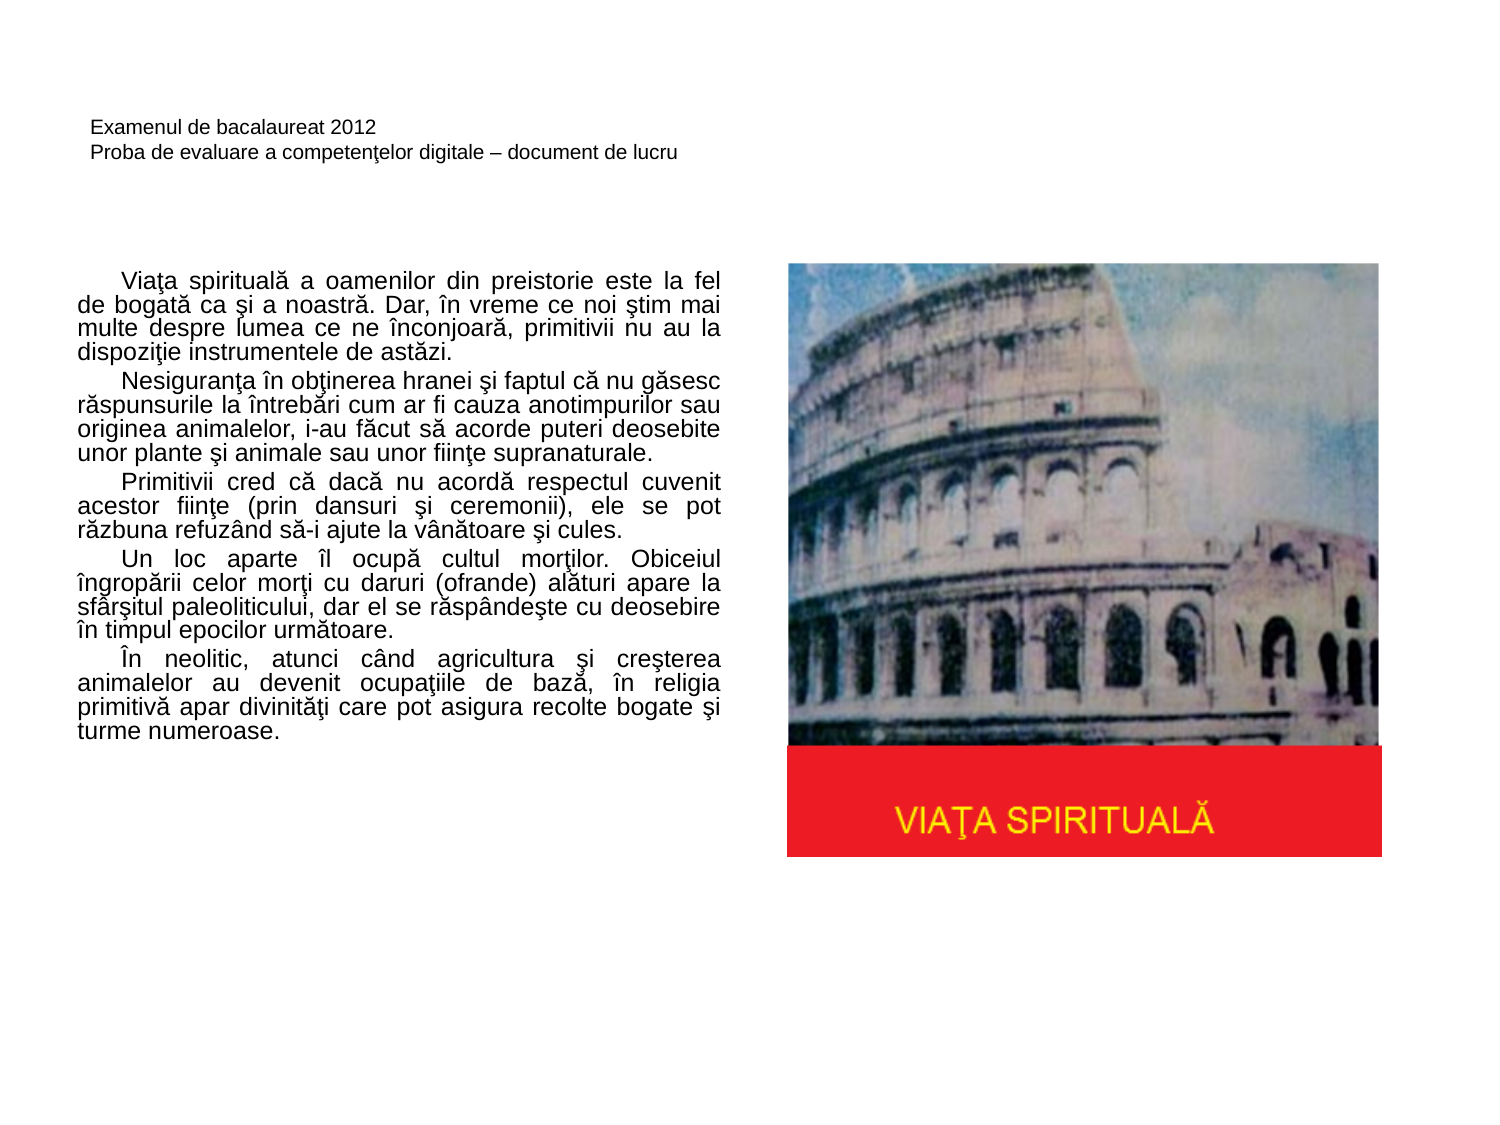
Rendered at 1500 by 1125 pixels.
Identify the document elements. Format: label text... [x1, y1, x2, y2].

picture [787, 262, 1382, 857]
title Examenul de bacalaureat 2012 Proba de evaluare a competenţelor digitale – document de lucru [74, 44, 1426, 233]
list Viaţa spirituală a oamenilor din preistorie este la fel de bogată ca şi a noastră. Dar, în vreme ce noi ştim mai multe despre lumea ce ne înconjoară, primitivii nu au la dispoziţie instrumentele de astăzi. Nesiguranţa în obţinerea hranei şi faptul că nu găsesc răspunsurile la întrebări cum ar fi cauza anotimpurilor sau originea animalelor, i-au făcut să acorde puteri deosebite unor plante şi animale sau unor fiinţe supranaturale. Primitivii cred că dacă nu acordă respectul cuvenit acestor fiinţe (prin dansuri şi ceremonii), ele se pot răzbuna refuzând să-i ajute la vânătoare şi cules. Un loc aparte îl ocupă cultul morţilor. Obiceiul îngropării celor morţi cu daruri (ofrande) alături apare la sfârşitul paleoliticului, dar el se răspândeşte cu deosebire în timpul epocilor următoare. În neolitic, atunci când agricultura şi creşterea animalelor au devenit ocupaţiile de bază, în religia primitivă apar divinităţi care pot asigura recolte bogate şi turme numeroase. [62, 262, 738, 838]
